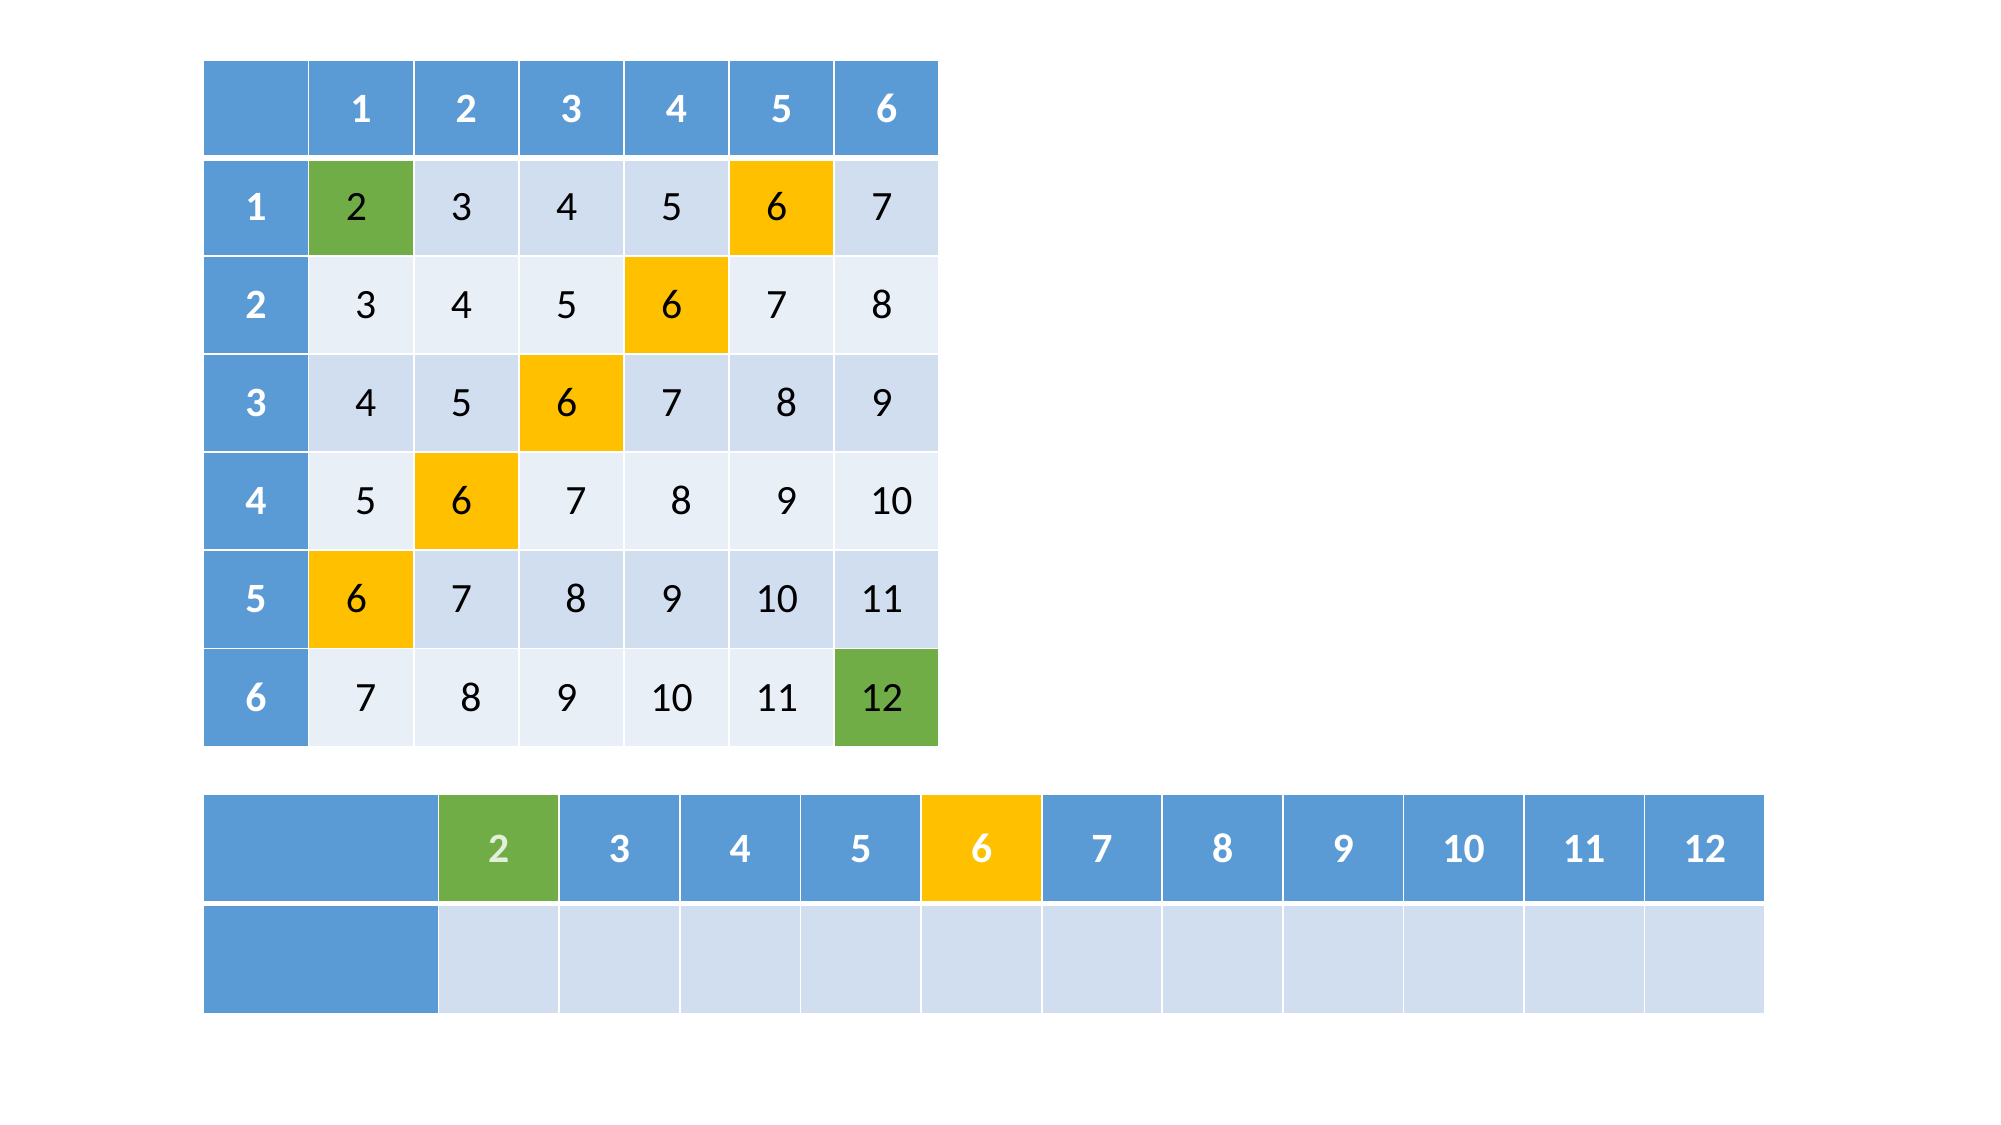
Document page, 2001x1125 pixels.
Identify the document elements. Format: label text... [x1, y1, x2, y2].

table_header 2 [415, 61, 518, 155]
table_cell 6 [309, 551, 413, 648]
table_cell 7 [520, 453, 623, 549]
table_cell 7 [730, 257, 833, 353]
table_cell 2 [204, 257, 308, 353]
table_cell 6 [730, 161, 833, 255]
table_header [204, 61, 308, 155]
table_cell 8 [730, 355, 833, 451]
table_cell 8 [520, 551, 623, 648]
table_cell 10 [730, 551, 833, 648]
table_cell 7 [415, 551, 518, 648]
table_cell 7 [309, 649, 413, 746]
table_cell 4 [204, 453, 308, 549]
table_cell 5 [520, 257, 623, 353]
table_cell 5 [625, 161, 728, 255]
table_cell 10 [625, 649, 728, 746]
table_cell 11 [835, 551, 938, 648]
table_cell 8 [835, 257, 938, 353]
table_cell 6 [625, 257, 728, 353]
table_cell 2 [309, 161, 413, 255]
table_cell 9 [625, 551, 728, 648]
table_cell 6 [520, 355, 623, 451]
table_cell 12 [835, 649, 938, 746]
table_cell 5 [204, 551, 308, 648]
table_cell 4 [520, 161, 623, 255]
table_cell 6 [415, 453, 518, 549]
table_cell 3 [309, 257, 413, 353]
table_cell 5 [309, 453, 413, 549]
table_cell 4 [415, 257, 518, 353]
table_cell 9 [730, 453, 833, 549]
table_header 3 [520, 61, 623, 155]
table_header 6 [835, 61, 938, 155]
table_cell 6 [204, 649, 308, 746]
table_cell 1 [204, 161, 308, 255]
table_cell 8 [415, 649, 518, 746]
table_cell 11 [730, 649, 833, 746]
table_cell 7 [835, 161, 938, 255]
table_cell 5 [415, 355, 518, 451]
table_cell 8 [625, 453, 728, 549]
table_header 4 [625, 61, 728, 155]
table_cell 4 [309, 355, 413, 451]
table_cell 3 [204, 355, 308, 451]
table_cell 9 [520, 649, 623, 746]
table_cell 7 [625, 355, 728, 451]
table_cell 10 [835, 453, 938, 549]
table_cell 9 [835, 355, 938, 451]
table_header 5 [730, 61, 833, 155]
table_cell 3 [415, 161, 518, 255]
table_header 1 [309, 61, 413, 155]
